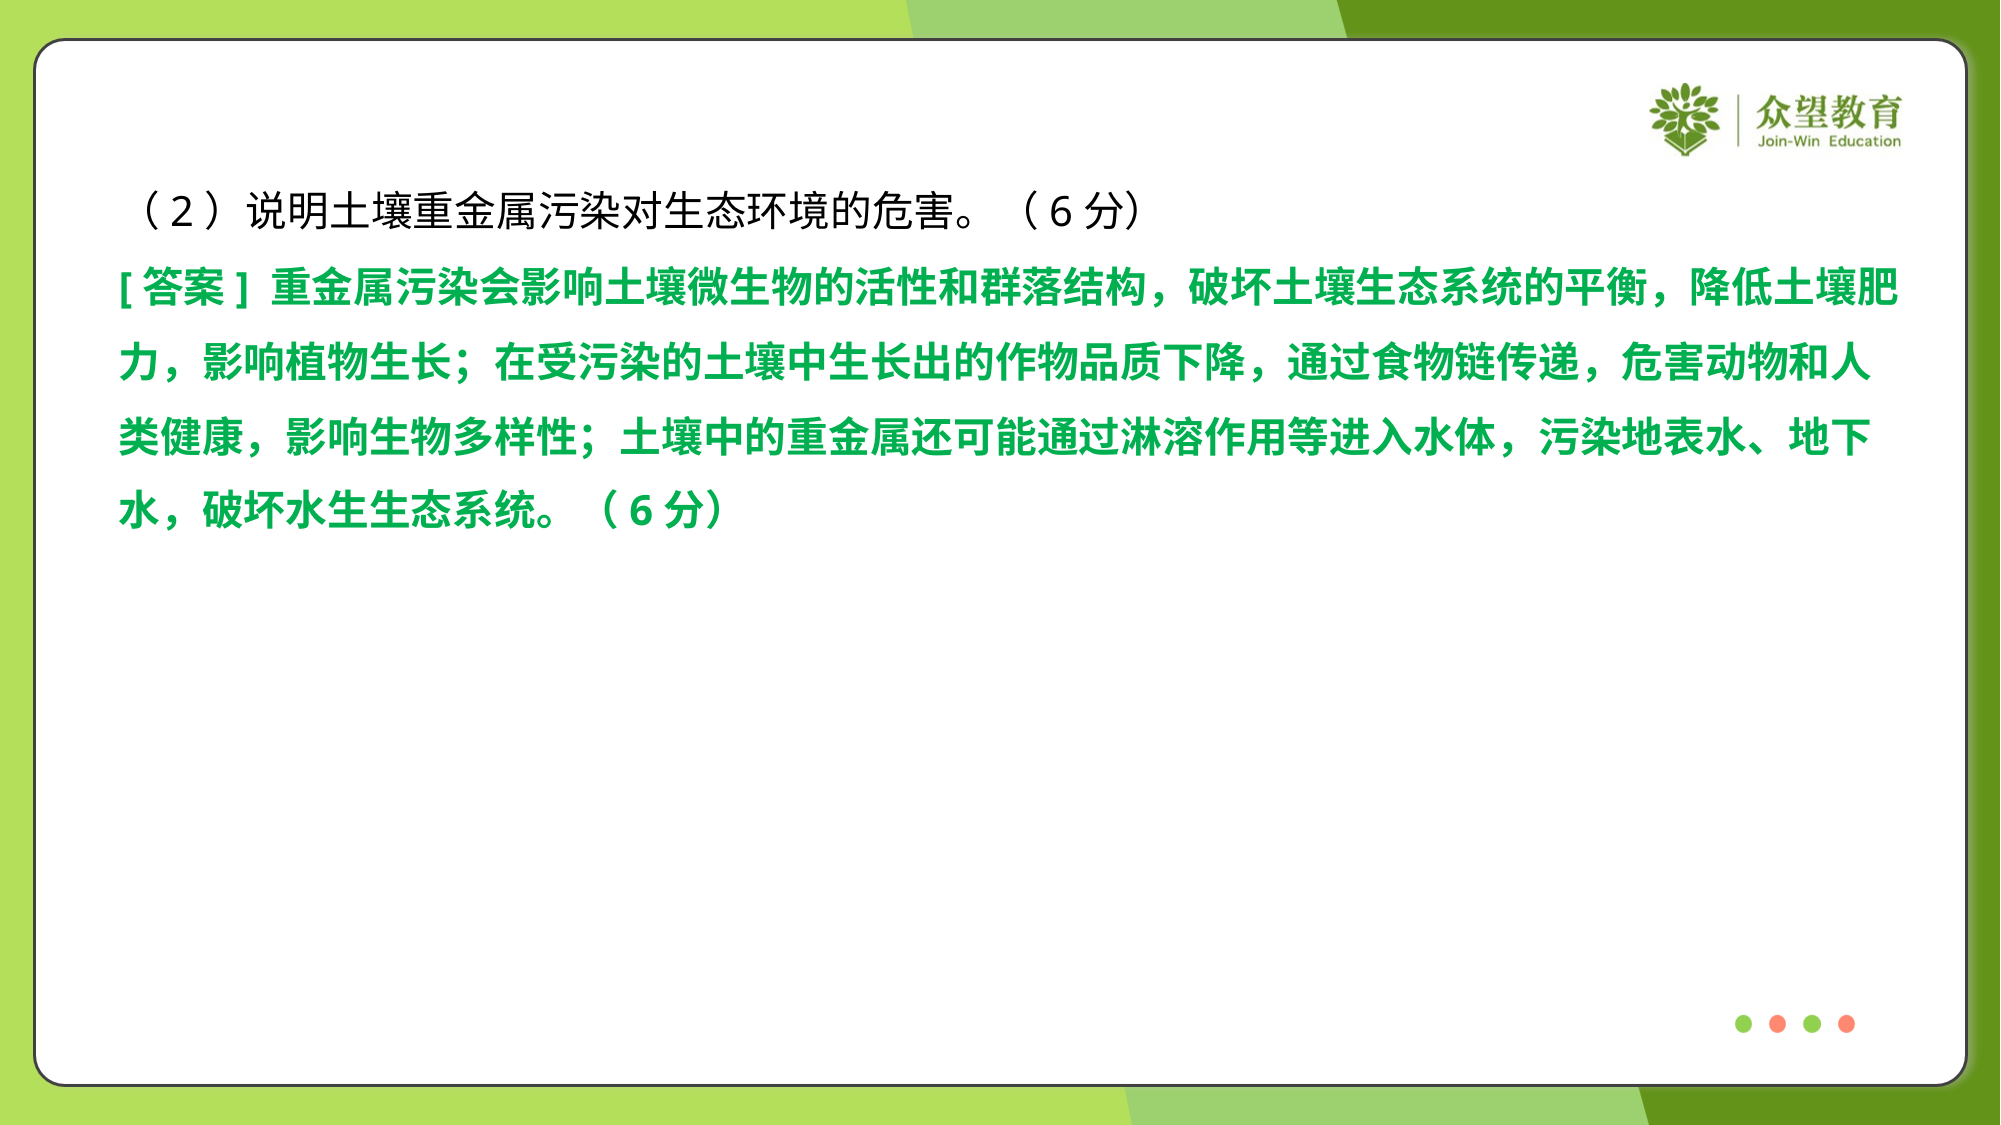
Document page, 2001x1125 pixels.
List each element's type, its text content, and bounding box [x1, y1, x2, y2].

text_box （2）说明土壤重金属污染对生态环境的危害。（6分） [118, 159, 1883, 227]
text_box [答案] 重金属污染会影响土壤微生物的活性和群落结构，破坏土壤生态系统的平衡，降低土壤肥 力，影响植物生长；在受污染的土壤中生长出的作物品质下降，通过食物链传递，危害动物和人 类健康，影响生物多样性；土壤中的重金属还可能通过淋溶作用等进入水体，污染地表水、地下 水，破坏水生生态系统。（6分） [118, 235, 1883, 526]
picture [0, 0, 2000, 1125]
